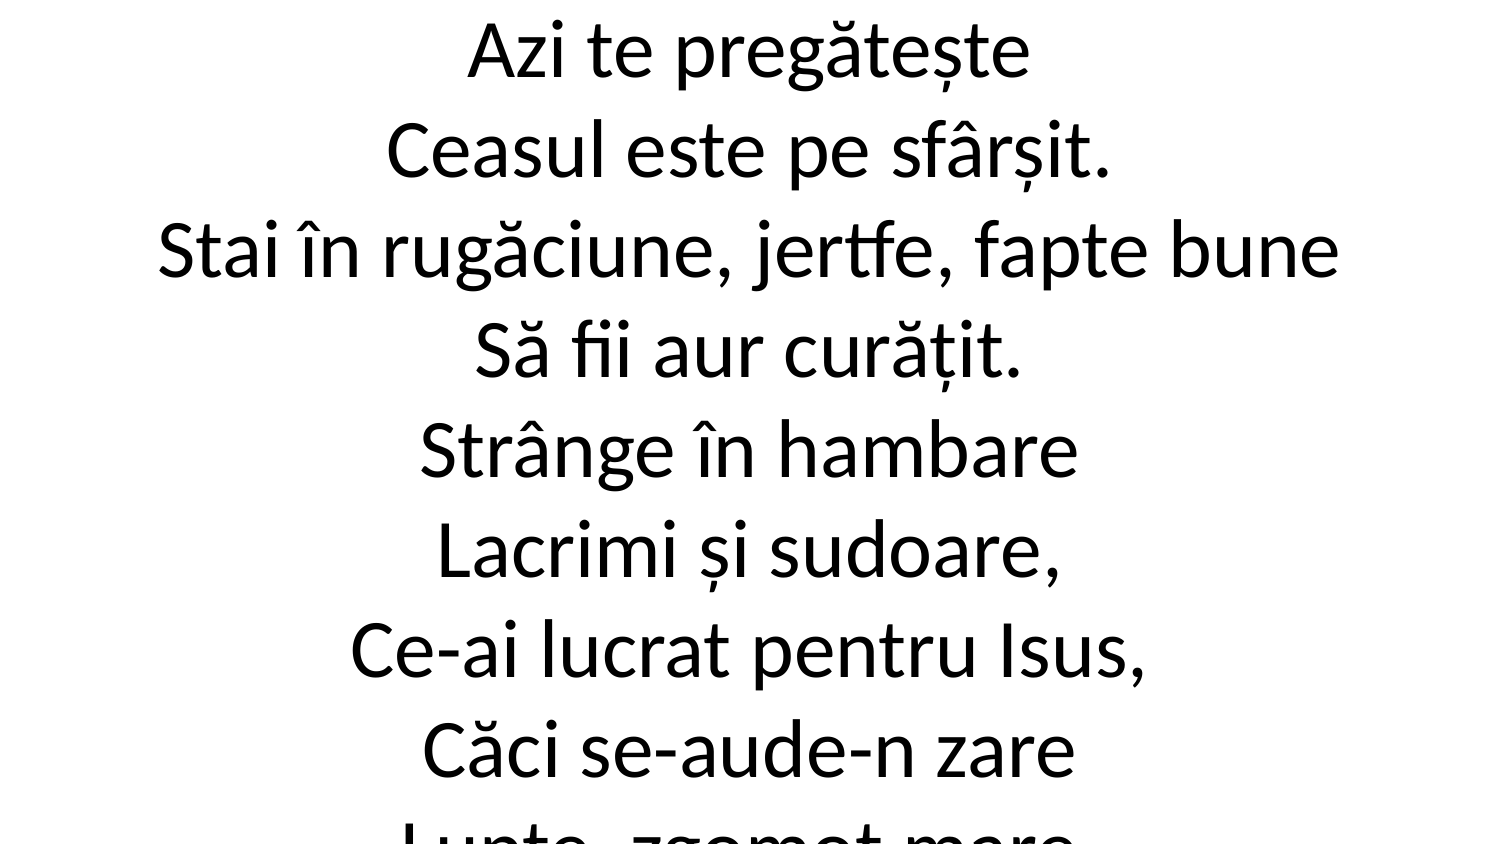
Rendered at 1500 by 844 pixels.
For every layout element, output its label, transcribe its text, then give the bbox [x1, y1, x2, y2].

text_box Domnul îți vorbește, Azi te pregătește Ceasul este pe sfârșit. Stai în rugăciune, jertfe, fapte bune Să fii aur curățit. Strânge în hambare Lacrimi și sudoare, Ce-ai lucrat pentru Isus, Căci se-aude-n zare Lupte, zgomot mare, Care prevestesc: [142, 0, 1358, 844]
